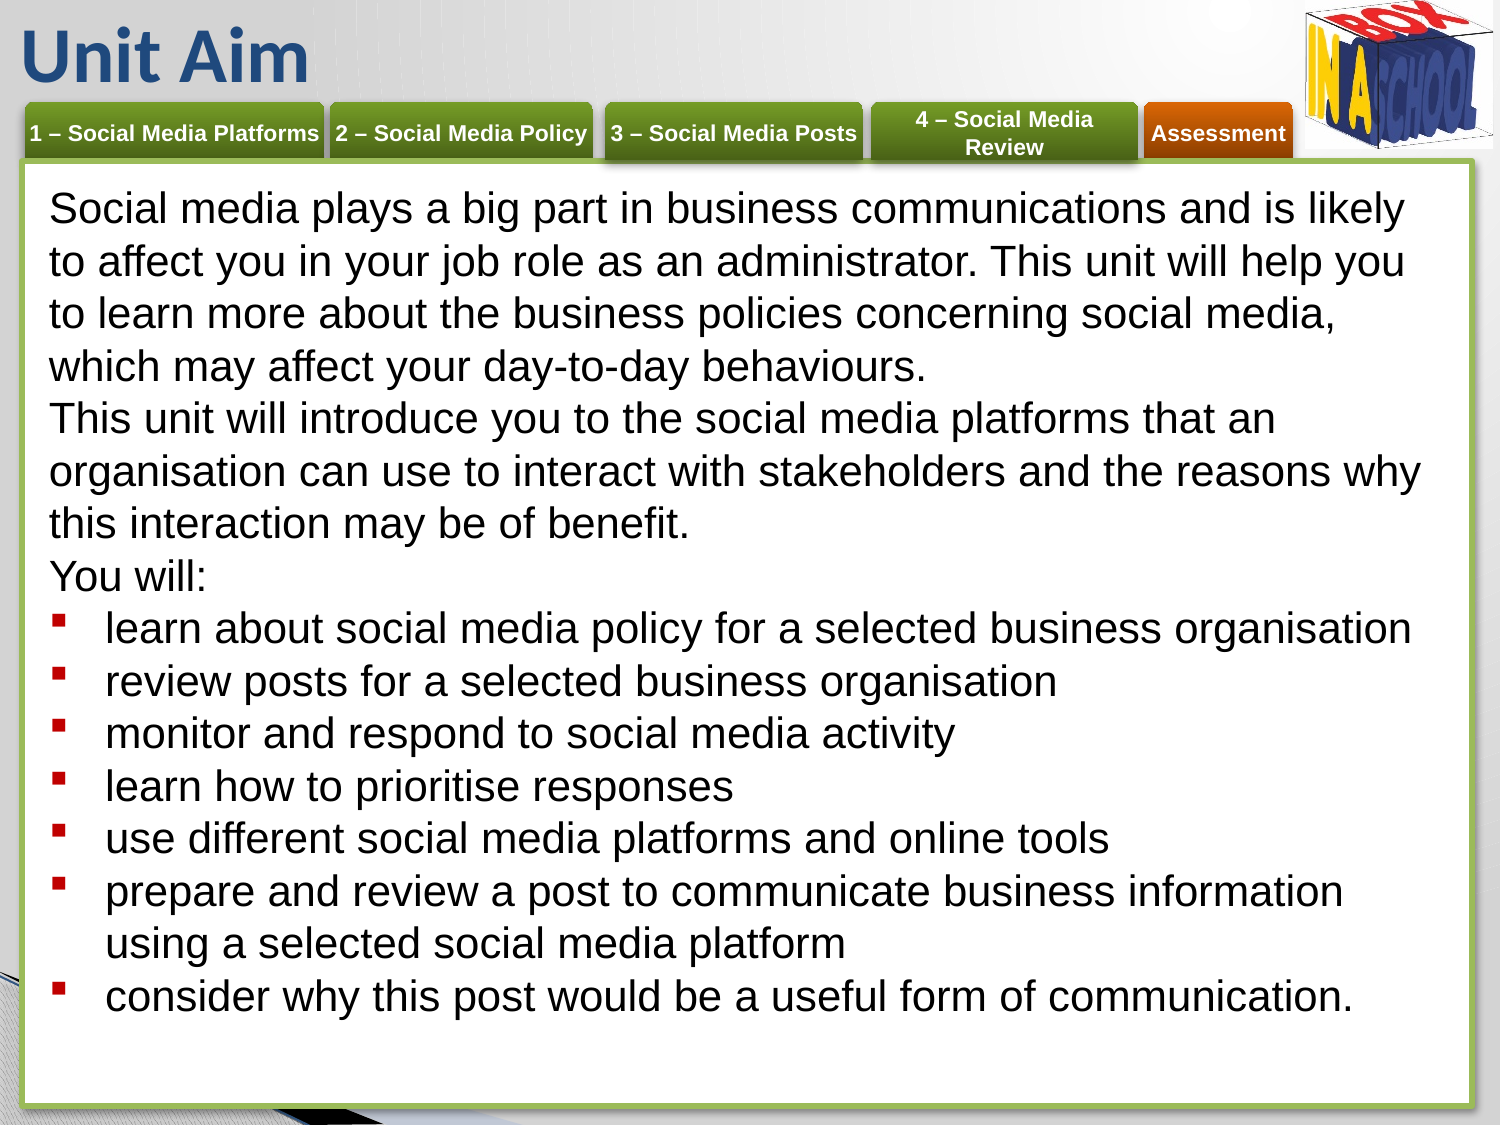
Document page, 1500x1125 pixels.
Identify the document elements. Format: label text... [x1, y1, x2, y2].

title Unit Aim [5, 0, 1270, 102]
picture [281, 1114, 303, 1125]
text_box Social media plays a big part in business communications and is likely to affect you in your job role as an administrator. This unit will help you to learn more about the business policies concerning social media, which may affect your day-to-day behaviours. This unit will introduce you to the social media platforms that an organisation can use to interact with stakeholders and the reasons why this interaction may be of benefit. You will: learn about social media policy for a selected business organisation review posts for a selected business organisation monitor and respond to social media activity learn how to prioritise responses use different social media platforms and online tools prepare and review a post to communicate business information using a selected social media platform consider why this post would be a useful form of communication. [34, 172, 1454, 1028]
picture [1305, 0, 1494, 149]
